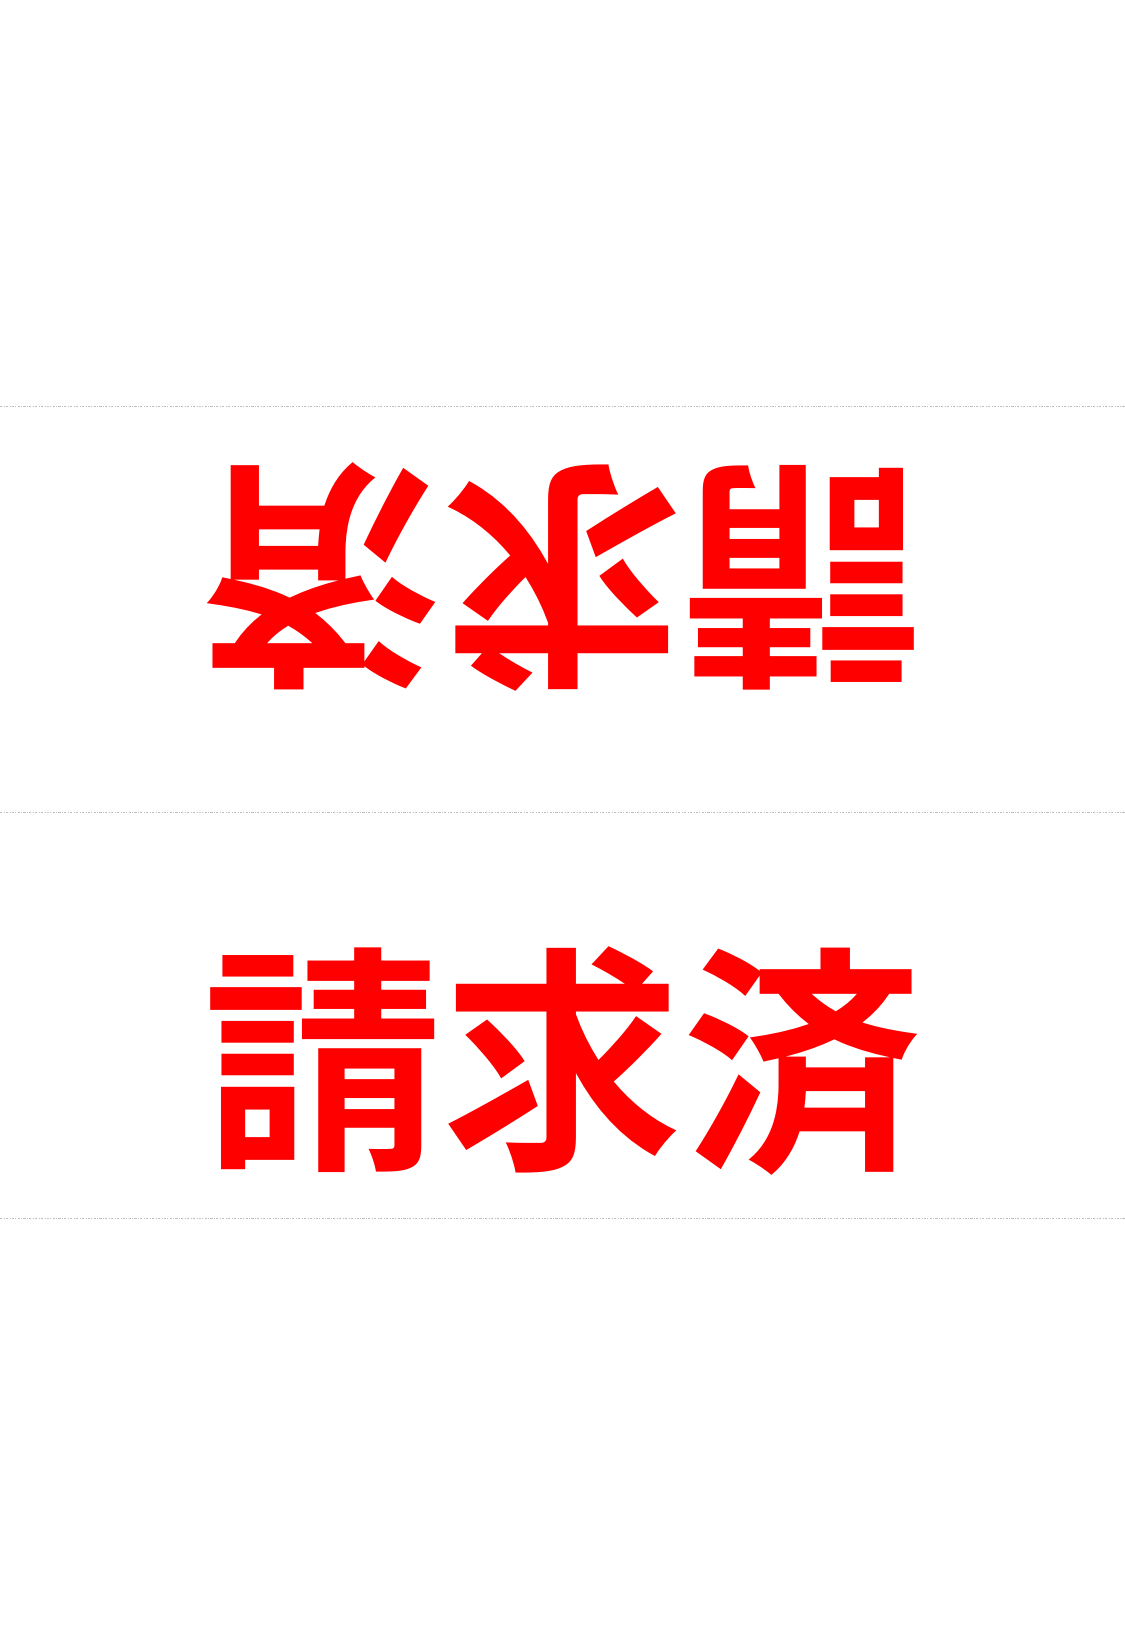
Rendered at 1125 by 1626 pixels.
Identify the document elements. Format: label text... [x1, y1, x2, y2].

text_box 請求済 [188, 904, 937, 1207]
text_box 請求済 [188, 431, 937, 734]
